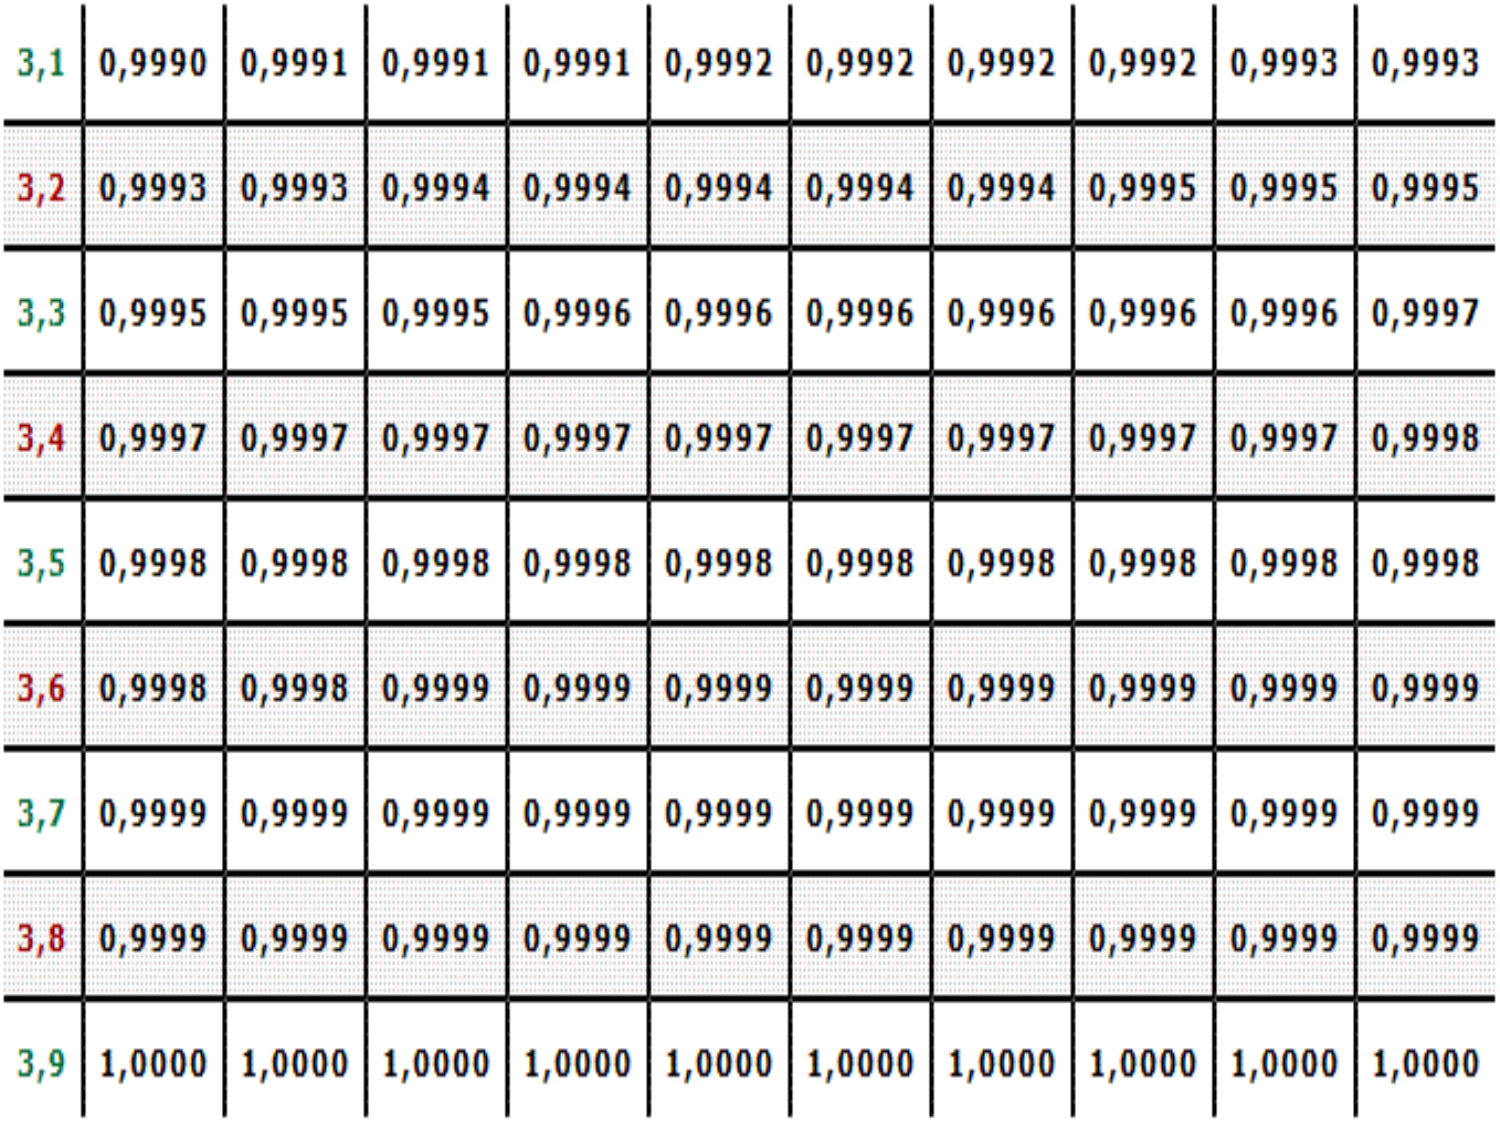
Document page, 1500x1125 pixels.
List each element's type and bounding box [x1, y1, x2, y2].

list [0, 0, 1500, 1125]
